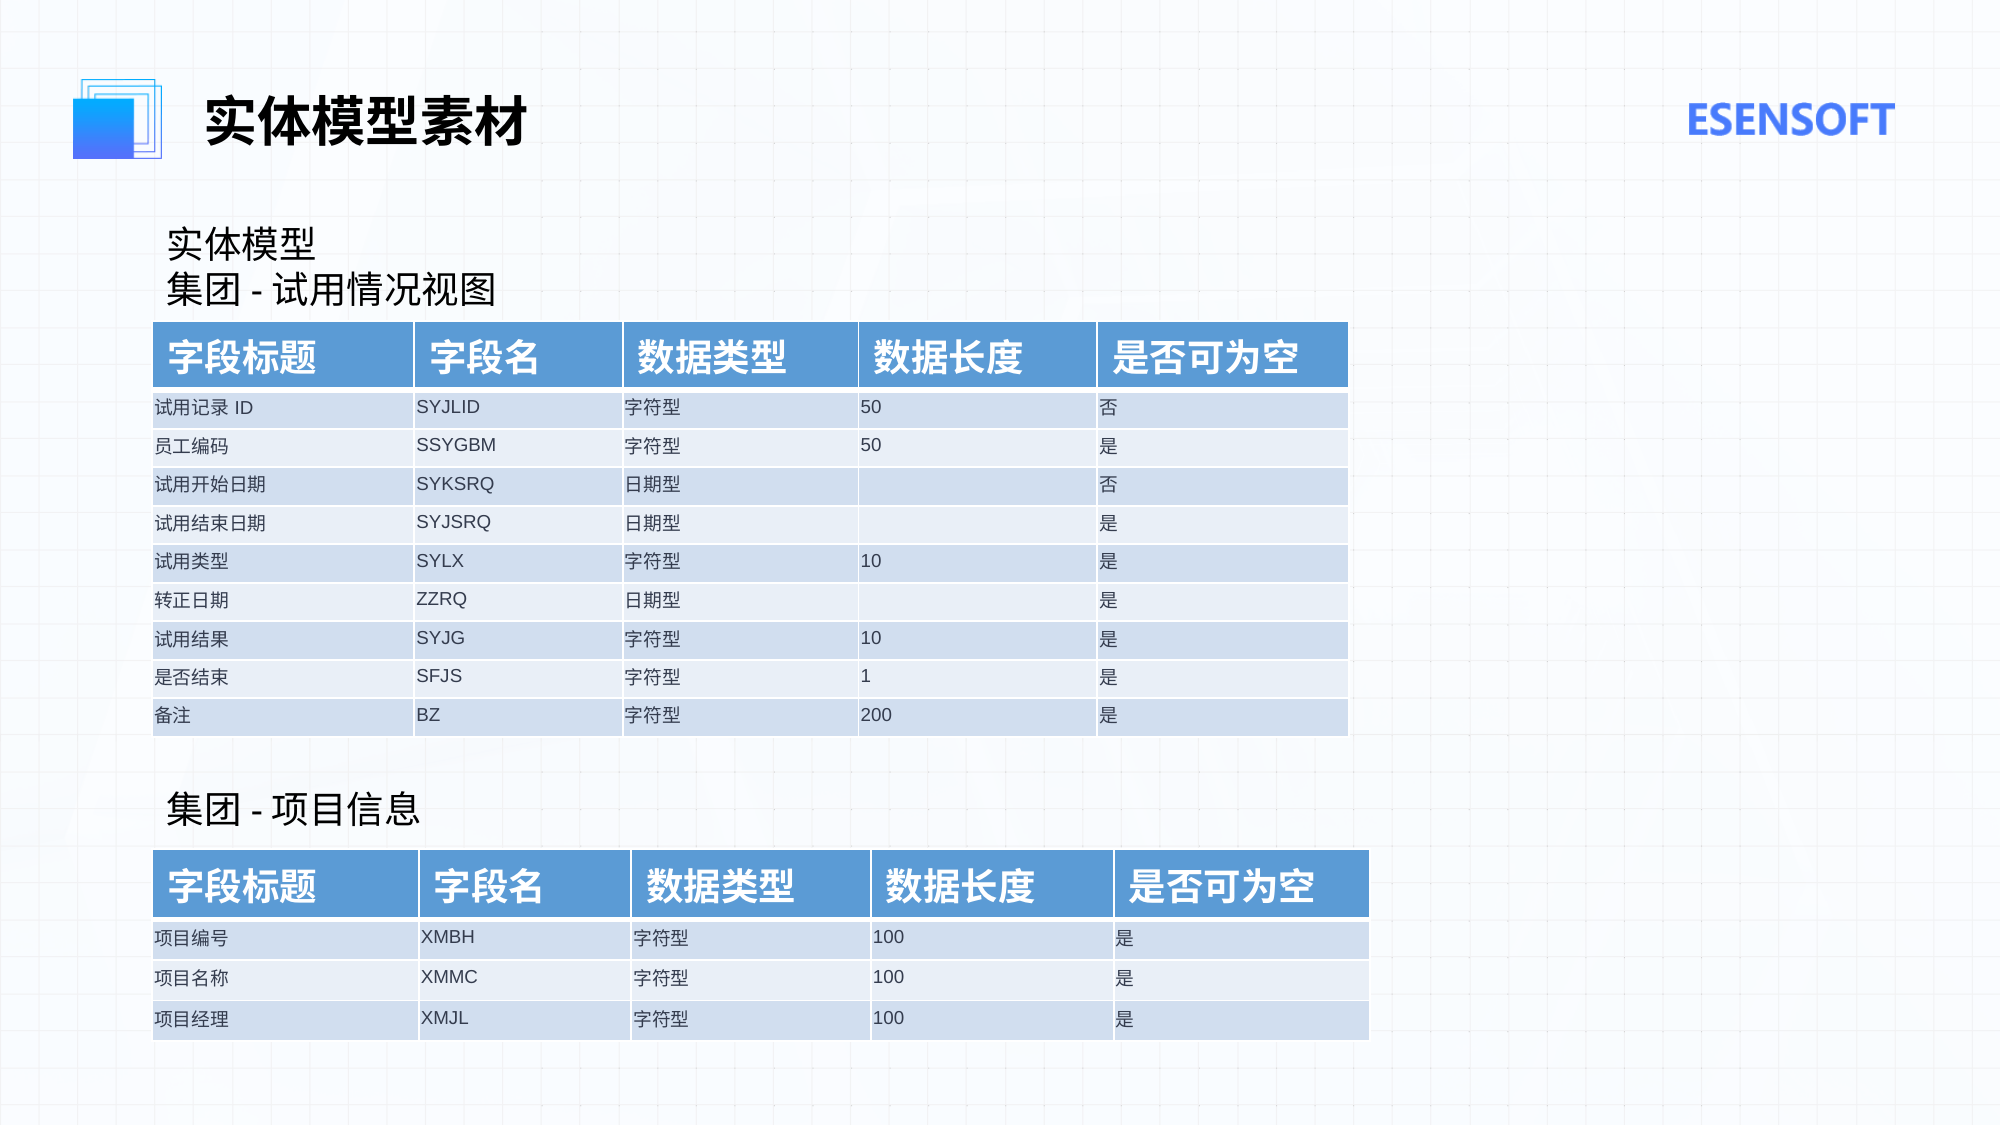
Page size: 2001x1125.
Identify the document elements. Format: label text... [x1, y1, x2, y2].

table_cell 是 [1098, 584, 1348, 620]
table_cell SYLX [415, 545, 622, 582]
table_cell SFJS [415, 661, 622, 697]
table_cell [859, 468, 1096, 505]
table_cell 字符型 [632, 961, 870, 1000]
table_cell 日期型 [624, 584, 858, 620]
table_cell 1 [859, 661, 1096, 697]
table_cell 字符型 [624, 661, 858, 697]
table_header 数据类型 [632, 850, 870, 917]
table_cell 字符型 [624, 622, 858, 659]
table_cell 100 [872, 922, 1113, 959]
table_cell SYJLID [415, 393, 622, 428]
table_cell 是 [1098, 622, 1348, 659]
table_cell 10 [859, 622, 1096, 659]
table_cell 是 [1098, 430, 1348, 466]
table_header 字段名 [420, 850, 630, 917]
table_cell 试用记录ID [153, 393, 413, 428]
table_header 字段名 [415, 378, 622, 387]
table_cell SYKSRQ [415, 468, 622, 505]
table_cell 100 [872, 961, 1113, 1000]
table_cell 备注 [153, 699, 413, 736]
table_cell 项目名称 [153, 961, 418, 1000]
table_cell XMMC [420, 961, 630, 1000]
table_cell 转正日期 [153, 584, 413, 620]
table_cell 否 [1098, 393, 1348, 428]
table_header 字段标题 [153, 850, 418, 917]
table_cell 员工编码 [153, 430, 413, 466]
table_cell XMJL [420, 1001, 630, 1040]
table_cell 项目经理 [153, 1001, 418, 1040]
table_cell SYJG [415, 622, 622, 659]
table_cell 日期型 [624, 507, 858, 543]
table_header 是否可为空 [1115, 850, 1369, 917]
table_header 是否可为空 [1098, 322, 1348, 387]
table_cell [859, 507, 1096, 543]
table_cell 试用开始日期 [153, 468, 413, 505]
table_cell SSYGBM [415, 430, 622, 466]
table_cell 试用结束日期 [153, 507, 413, 543]
table_cell 否 [1098, 468, 1348, 505]
table_cell 是 [1115, 1001, 1369, 1040]
table_cell 是 [1115, 922, 1369, 959]
table_cell 是否结束 [153, 661, 413, 697]
table_header 数据长度 [859, 322, 1096, 387]
table_cell 字符型 [624, 393, 858, 428]
table_cell 试用结果 [153, 622, 413, 659]
text_box 集团-项目信息 [152, 778, 816, 849]
table_cell 是 [1115, 961, 1369, 1000]
table_cell 字符型 [632, 1001, 870, 1040]
table_cell SYJSRQ [415, 507, 622, 543]
table_cell 是 [1098, 507, 1348, 543]
table_header 字段标题 [153, 378, 413, 387]
table_cell 10 [859, 545, 1096, 582]
table_cell 50 [859, 430, 1096, 466]
table_cell 100 [872, 1001, 1113, 1040]
table_cell [859, 584, 1096, 620]
table_cell 200 [859, 699, 1096, 736]
table_header 数据类型 [624, 378, 858, 387]
table_cell ZZRQ [415, 584, 622, 620]
table_cell 50 [859, 393, 1096, 428]
picture [0, 0, 2000, 1125]
text_box 实体模型素材 [188, 79, 1511, 160]
text_box 实体模型 集团-试用情况视图 [152, 213, 864, 378]
table_cell 试用类型 [153, 545, 413, 582]
table_cell XMBH [420, 922, 630, 959]
table_cell 字符型 [624, 430, 858, 466]
table_cell BZ [415, 699, 622, 736]
table_cell 是 [1098, 545, 1348, 582]
table_cell 是 [1098, 699, 1348, 736]
table_header 数据长度 [872, 850, 1113, 917]
table_cell 字符型 [624, 699, 858, 736]
table_cell 项目编号 [153, 922, 418, 959]
table_cell 字符型 [624, 545, 858, 582]
table_cell 字符型 [632, 922, 870, 959]
table_cell 是 [1098, 661, 1348, 697]
table_cell 日期型 [624, 468, 858, 505]
